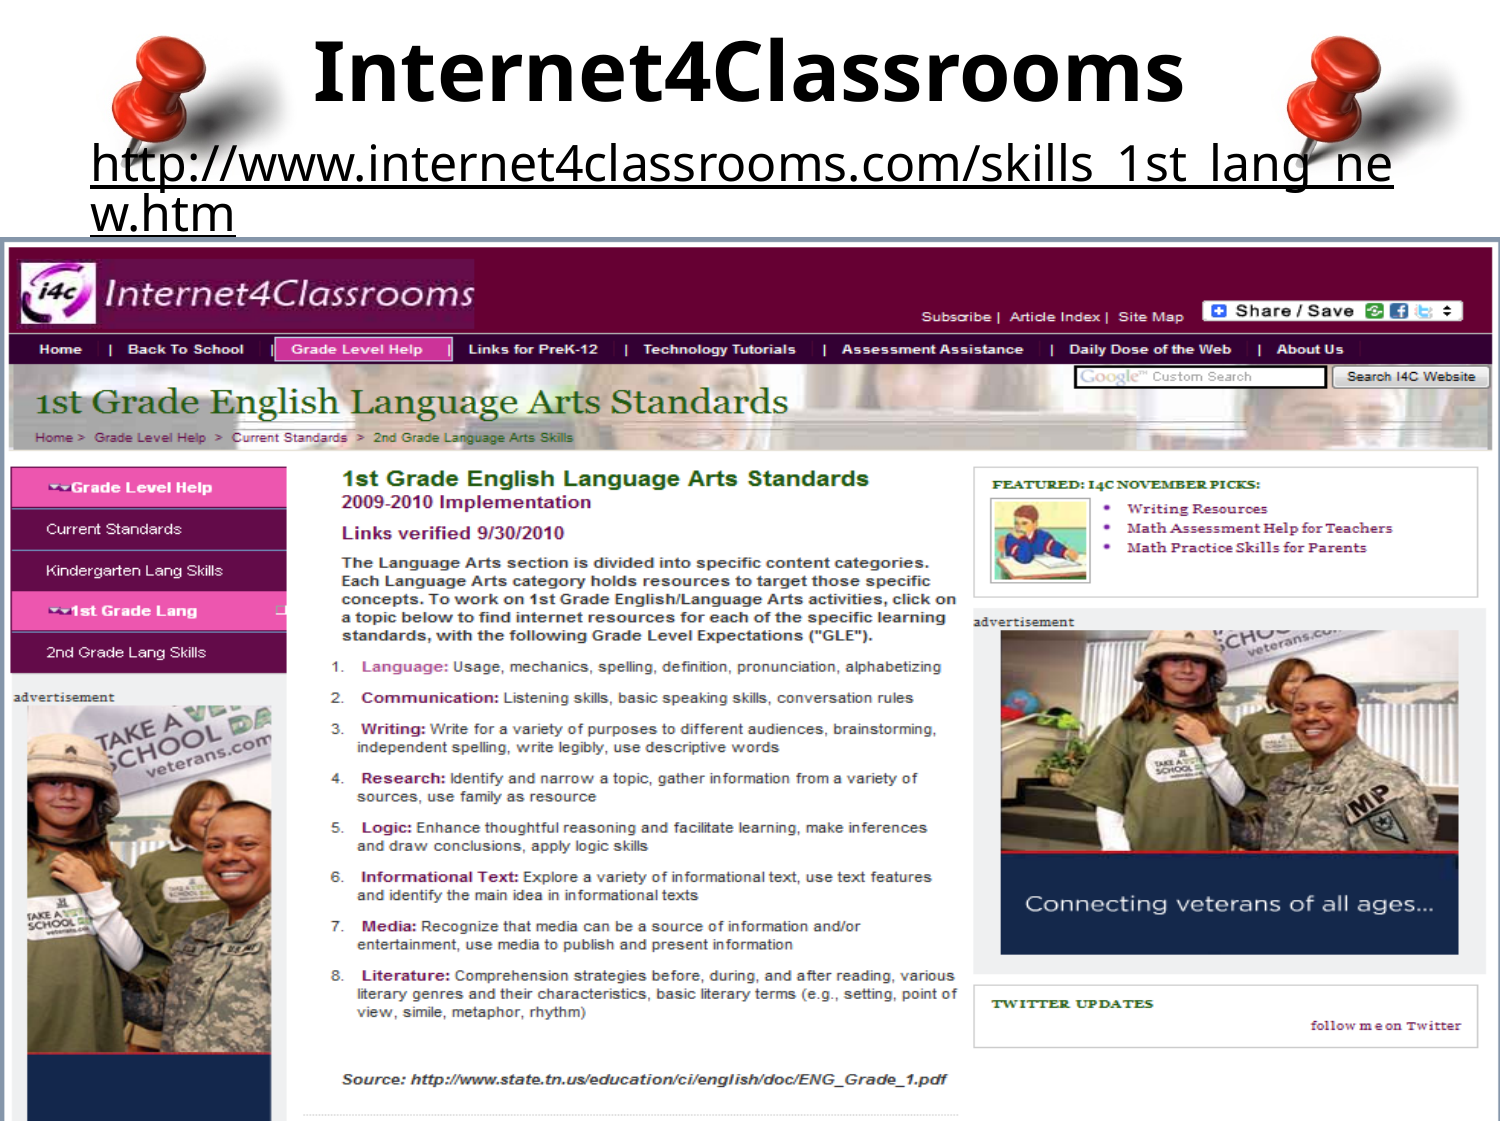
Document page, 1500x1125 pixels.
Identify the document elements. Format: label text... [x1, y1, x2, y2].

picture [0, 237, 1500, 1122]
title Internet4Classrooms http://www.internet4classrooms.com/skills_1st_lang_new.htm [74, 74, 1426, 235]
picture [37, 12, 313, 210]
picture [1212, 12, 1488, 210]
